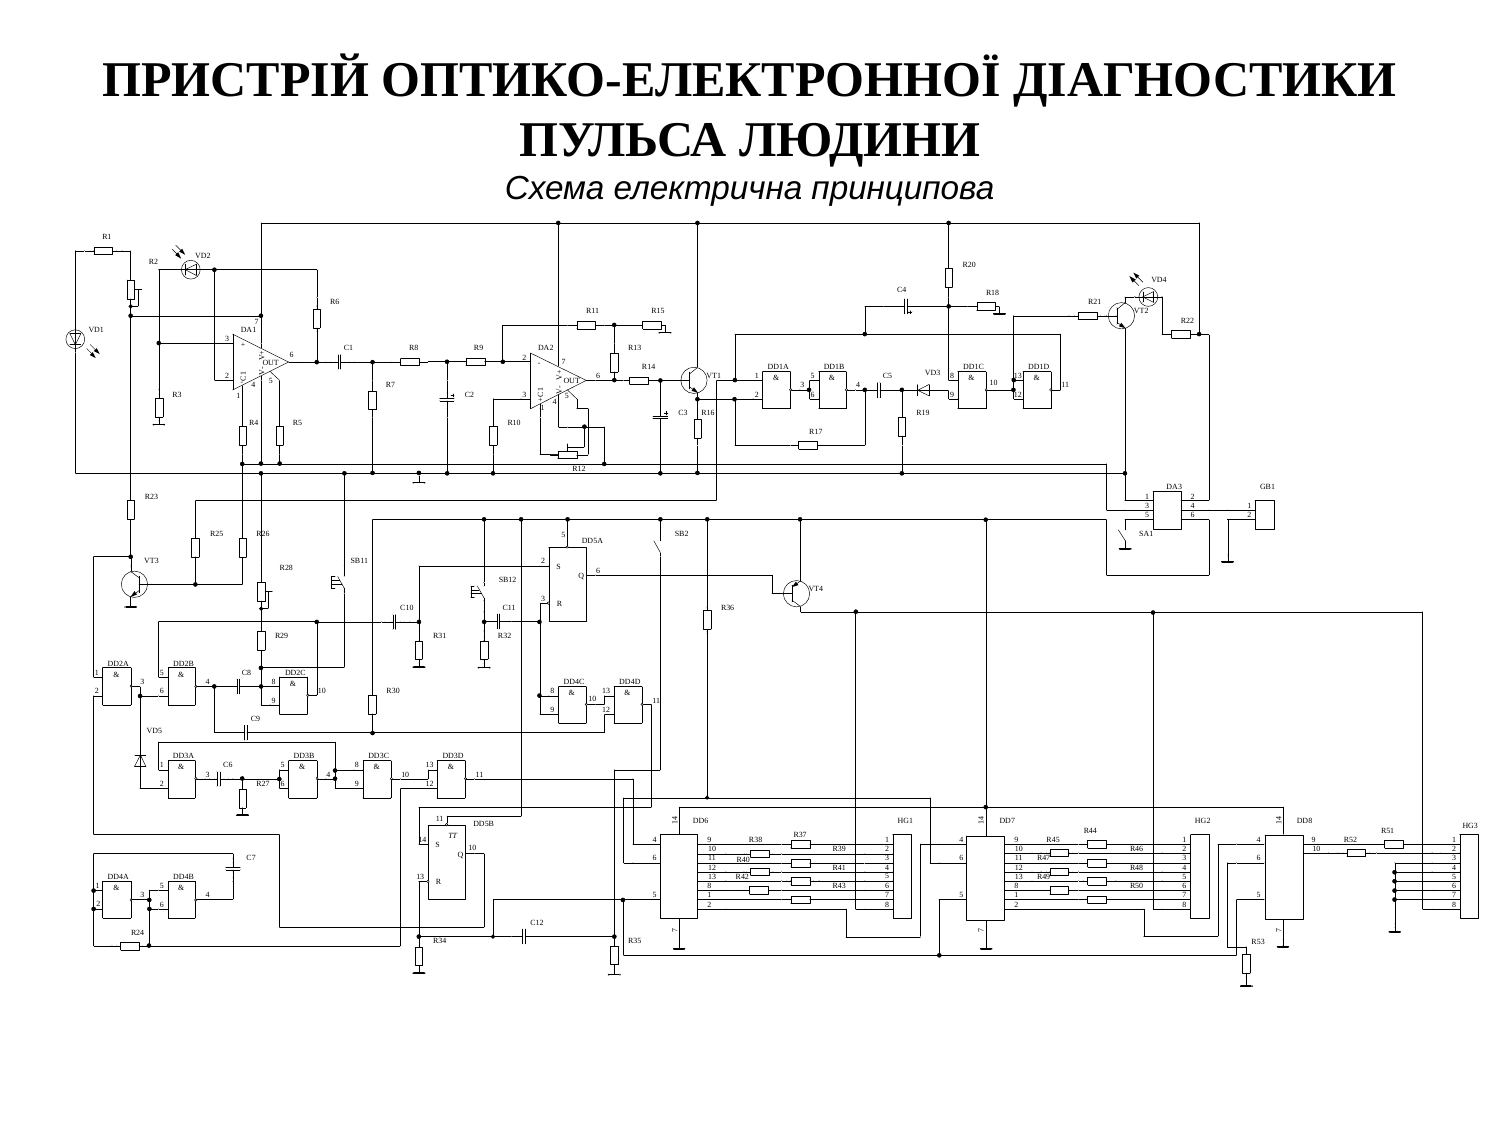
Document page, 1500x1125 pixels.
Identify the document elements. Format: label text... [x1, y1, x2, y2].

title Пристрій оптико-електронної діагностики пульса людини Схема електрична принципова [75, 32, 1425, 218]
picture [64, 219, 1480, 988]
